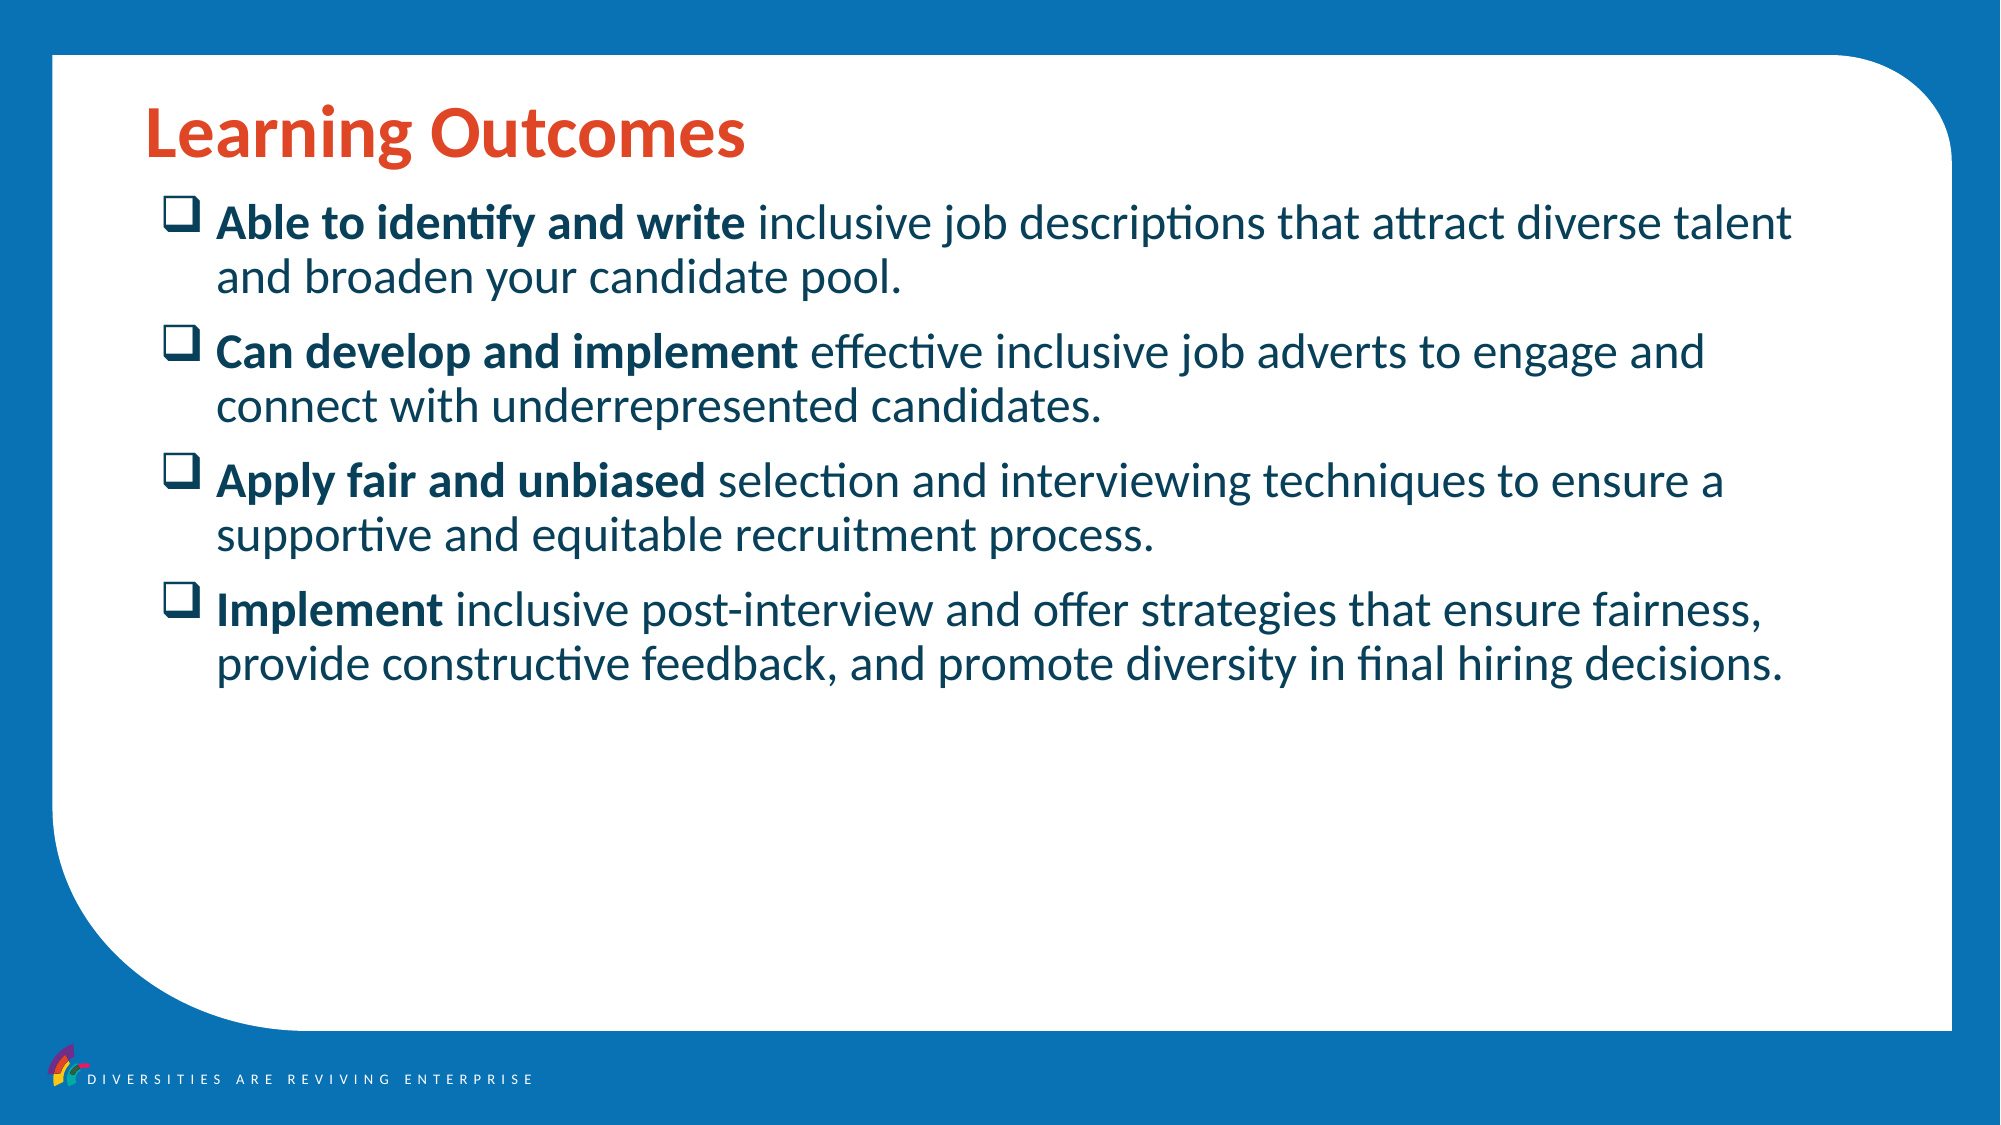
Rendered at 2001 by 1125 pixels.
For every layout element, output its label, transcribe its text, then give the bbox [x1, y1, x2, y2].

list Learning Outcomes [130, 85, 1869, 217]
list Able to identify and write inclusive job descriptions that attract diverse talent and broaden your candidate pool. Can develop and implement effective inclusive job adverts to engage and connect with underrepresented candidates. Apply fair and unbiased selection and interviewing techniques to ensure a supportive and equitable recruitment process. Implement inclusive post-interview and offer strategies that ensure fairness, provide constructive feedback, and promote diversity in final hiring decisions. [144, 189, 1883, 821]
